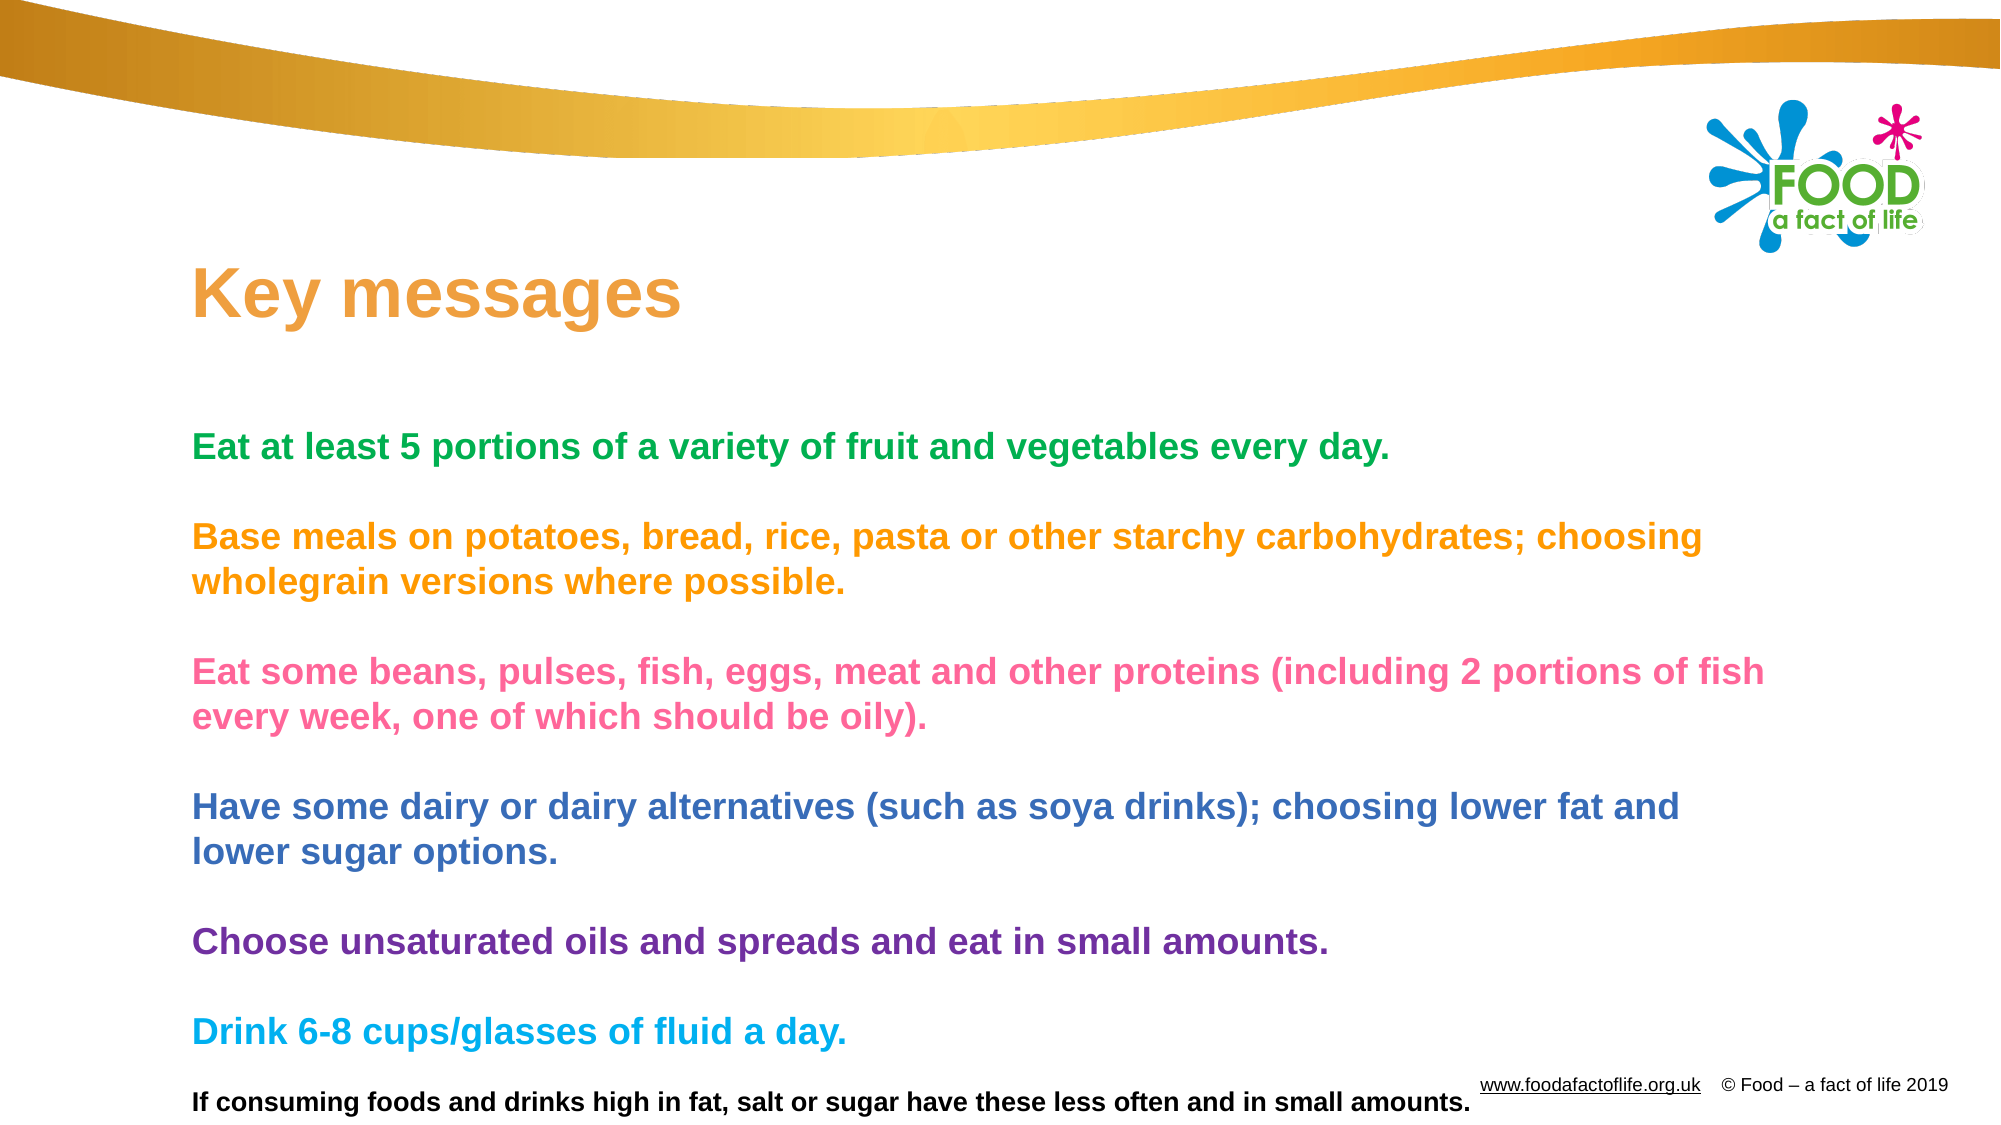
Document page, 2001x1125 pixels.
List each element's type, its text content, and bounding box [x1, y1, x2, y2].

picture [0, 0, 2000, 1125]
title Key messages [191, 256, 1787, 375]
subtitle Eat at least 5 portions of a variety of fruit and vegetables every day. Base meals on potatoes, bread, rice, pasta or other starchy carbohydrates; choosing wholegrain versions where possible. Eat some beans, pulses, fish, eggs, meat and other proteins (including 2 portions of fish every week, one of which should be oily). Have some dairy or dairy alternatives (such as soya drinks); choosing lower fat and lower sugar options. Choose unsaturated oils and spreads and eat in small amounts. Drink 6-8 cups/glasses of fluid a day. If consuming foods and drinks high in fat, salt or sugar have these less often and in small amounts. [191, 421, 1787, 1013]
